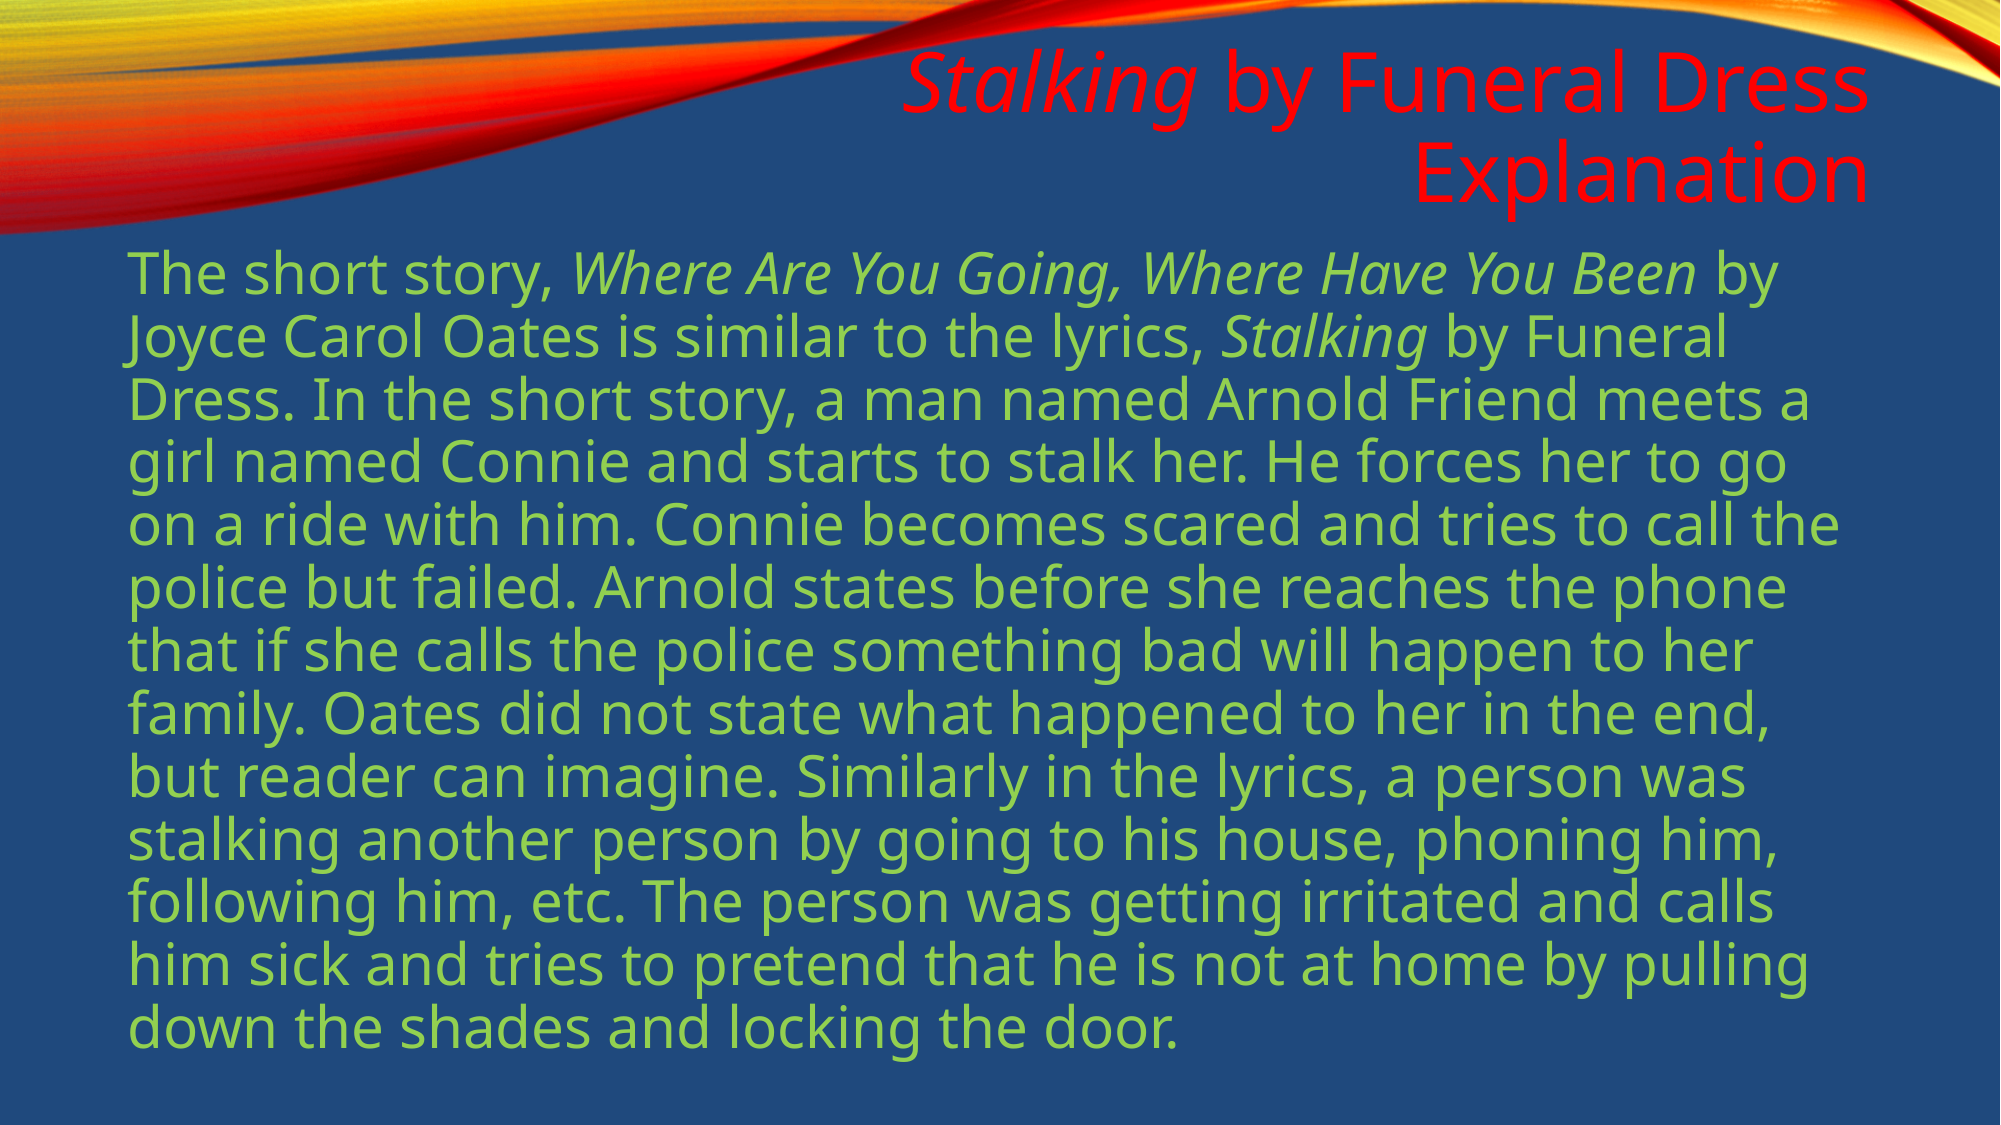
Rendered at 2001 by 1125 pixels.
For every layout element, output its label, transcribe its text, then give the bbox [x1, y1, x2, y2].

picture [0, 0, 2000, 237]
list The short story, Where Are You Going, Where Have You Been by Joyce Carol Oates is similar to the lyrics, Stalking by Funeral Dress. In the short story, a man named Arnold Friend meets a girl named Connie and starts to stalk her. He forces her to go on a ride with him. Connie becomes scared and tries to call the police but failed. Arnold states before she reaches the phone that if she calls the police something bad will happen to her family. Oates did not state what happened to her in the end, but reader can imagine. Similarly in the lyrics, a person was stalking another person by going to his house, phoning him, following him, etc. The person was getting irritated and calls him sick and tries to pretend that he is not at home by pulling down the shades and locking the door. [112, 236, 1888, 1119]
title Stalking by Funeral Dress Explanation [474, 24, 1888, 236]
